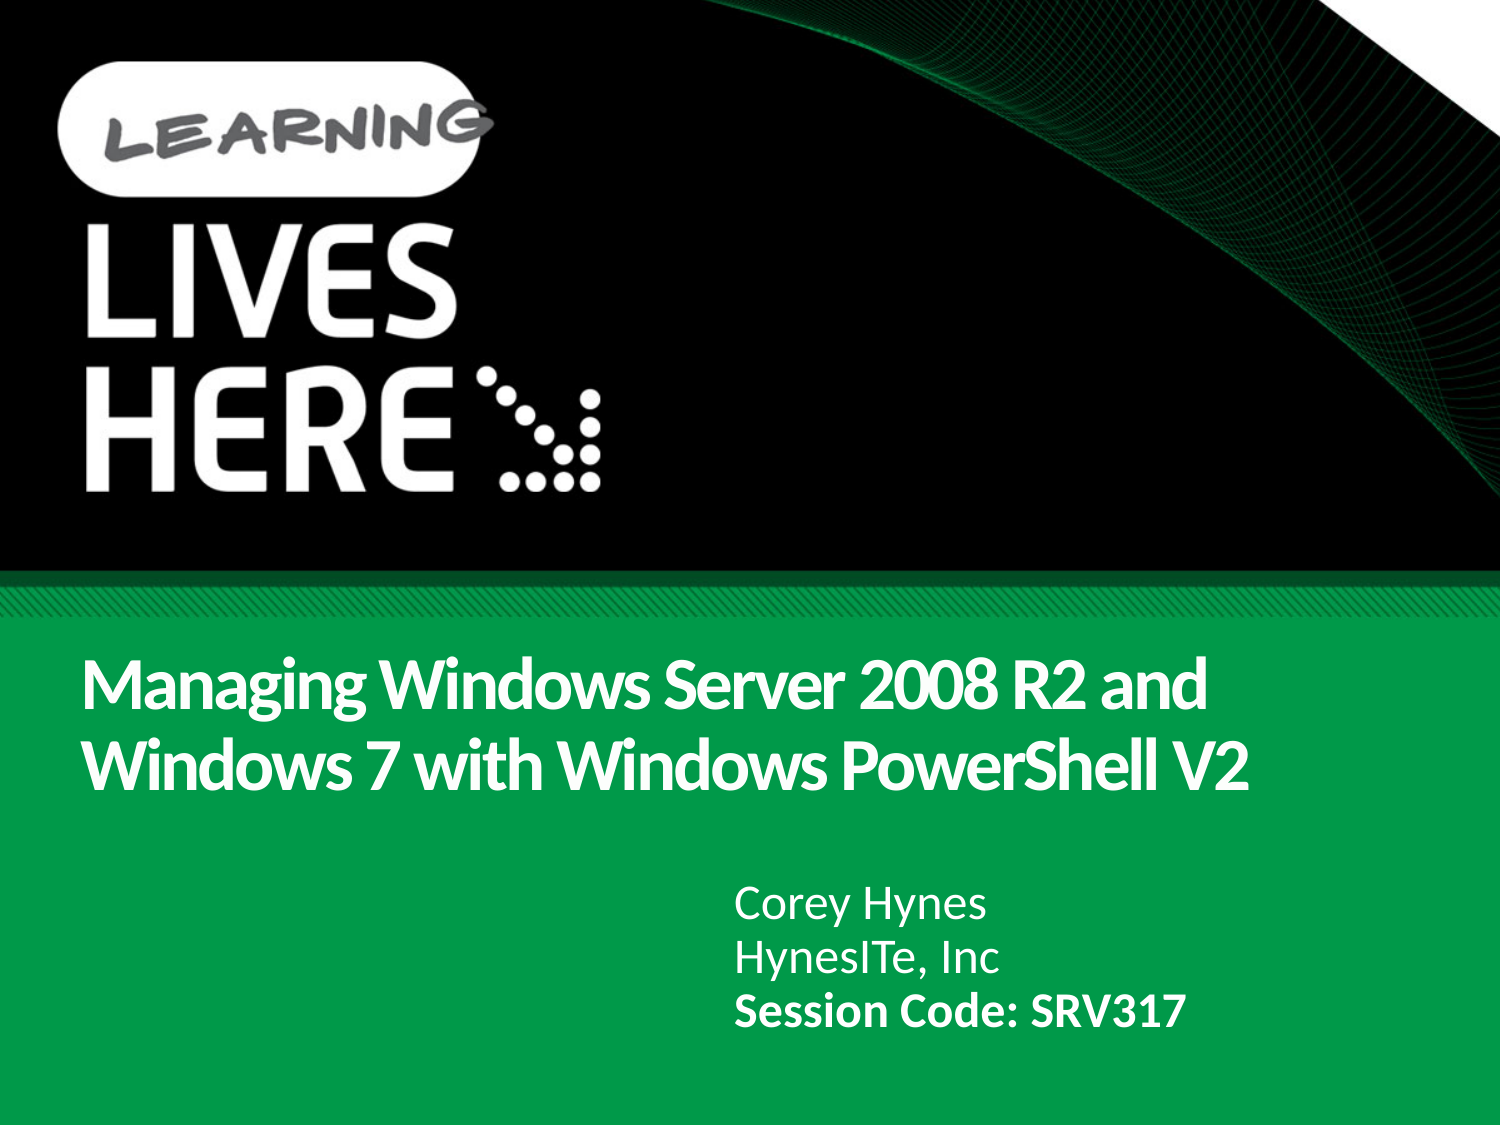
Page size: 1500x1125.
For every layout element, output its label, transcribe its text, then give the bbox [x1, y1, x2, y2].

picture [0, 0, 1500, 1125]
subtitle Corey Hynes HynesITe, Inc Session Code: SRV317 [734, 876, 1360, 952]
title Managing Windows Server 2008 R2 and Windows 7 with Windows PowerShell V2 [80, 644, 1380, 864]
